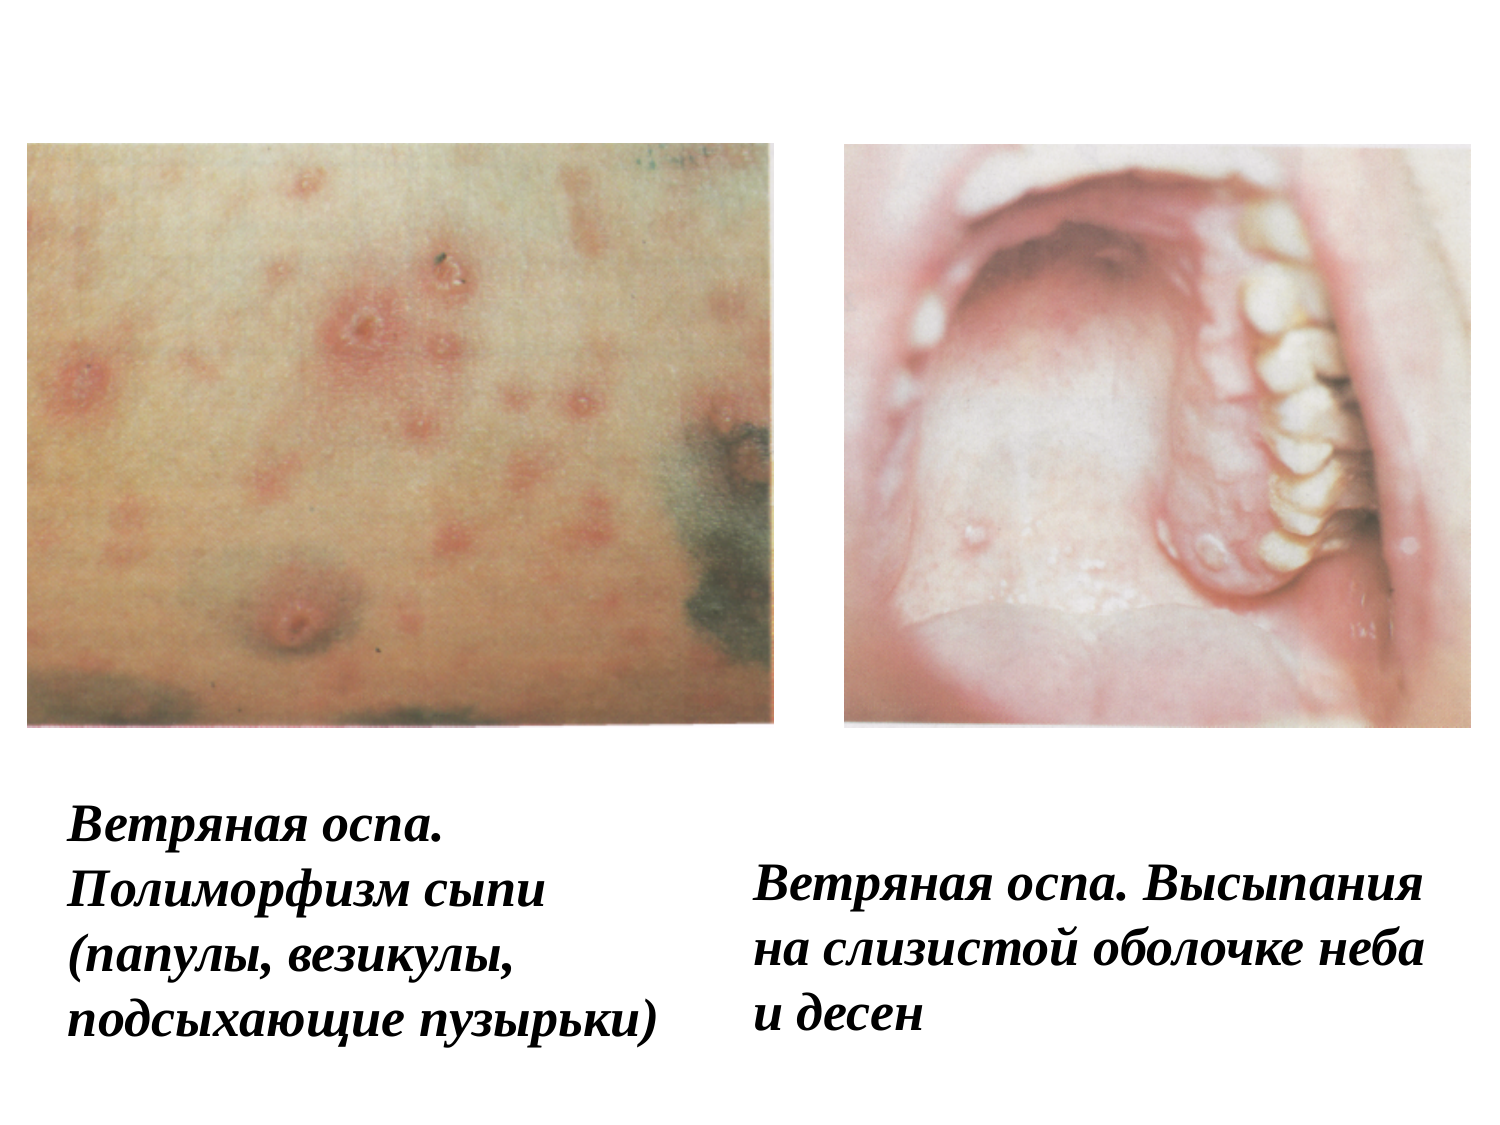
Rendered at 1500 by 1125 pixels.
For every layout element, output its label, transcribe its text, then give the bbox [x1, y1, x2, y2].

picture [844, 144, 1471, 728]
picture [27, 143, 774, 728]
text_box Ветряная оспа. Полиморфизм сыпи (папулы, везикулы, подсыхающие пузырьки) [53, 780, 739, 1055]
text_box Ветряная оспа. Высыпания на слизистой оболочке неба и десен [738, 839, 1447, 1049]
